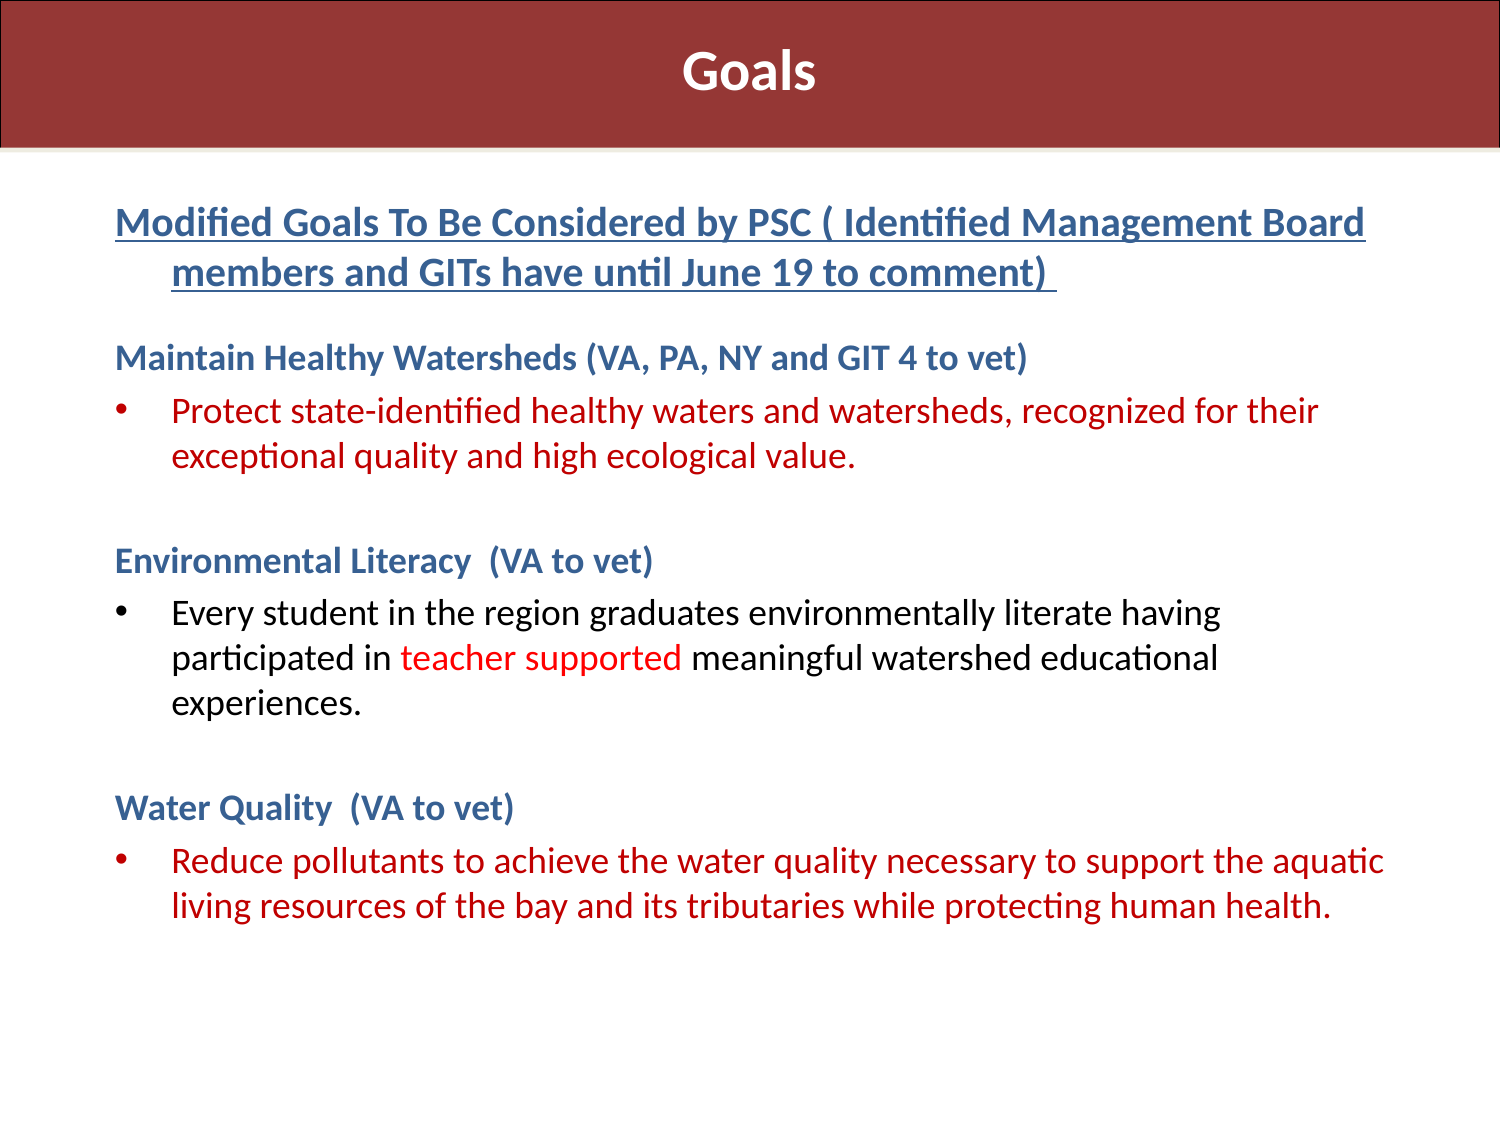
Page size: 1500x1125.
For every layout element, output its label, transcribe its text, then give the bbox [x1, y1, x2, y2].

list Modified Goals To Be Considered by PSC ( Identified Management Board members and GITs have until June 19 to comment) Maintain Healthy Watersheds (VA, PA, NY and GIT 4 to vet) Protect state-identified healthy waters and watersheds, recognized for their exceptional quality and high ecological value. Environmental Literacy (VA to vet) Every student in the region graduates environmentally literate having participated in teacher supported meaningful watershed educational experiences. Water Quality (VA to vet) Reduce pollutants to achieve the water quality necessary to support the aquatic living resources of the bay and its tributaries while protecting human health. [99, 187, 1425, 1088]
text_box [0, 0, 1500, 151]
